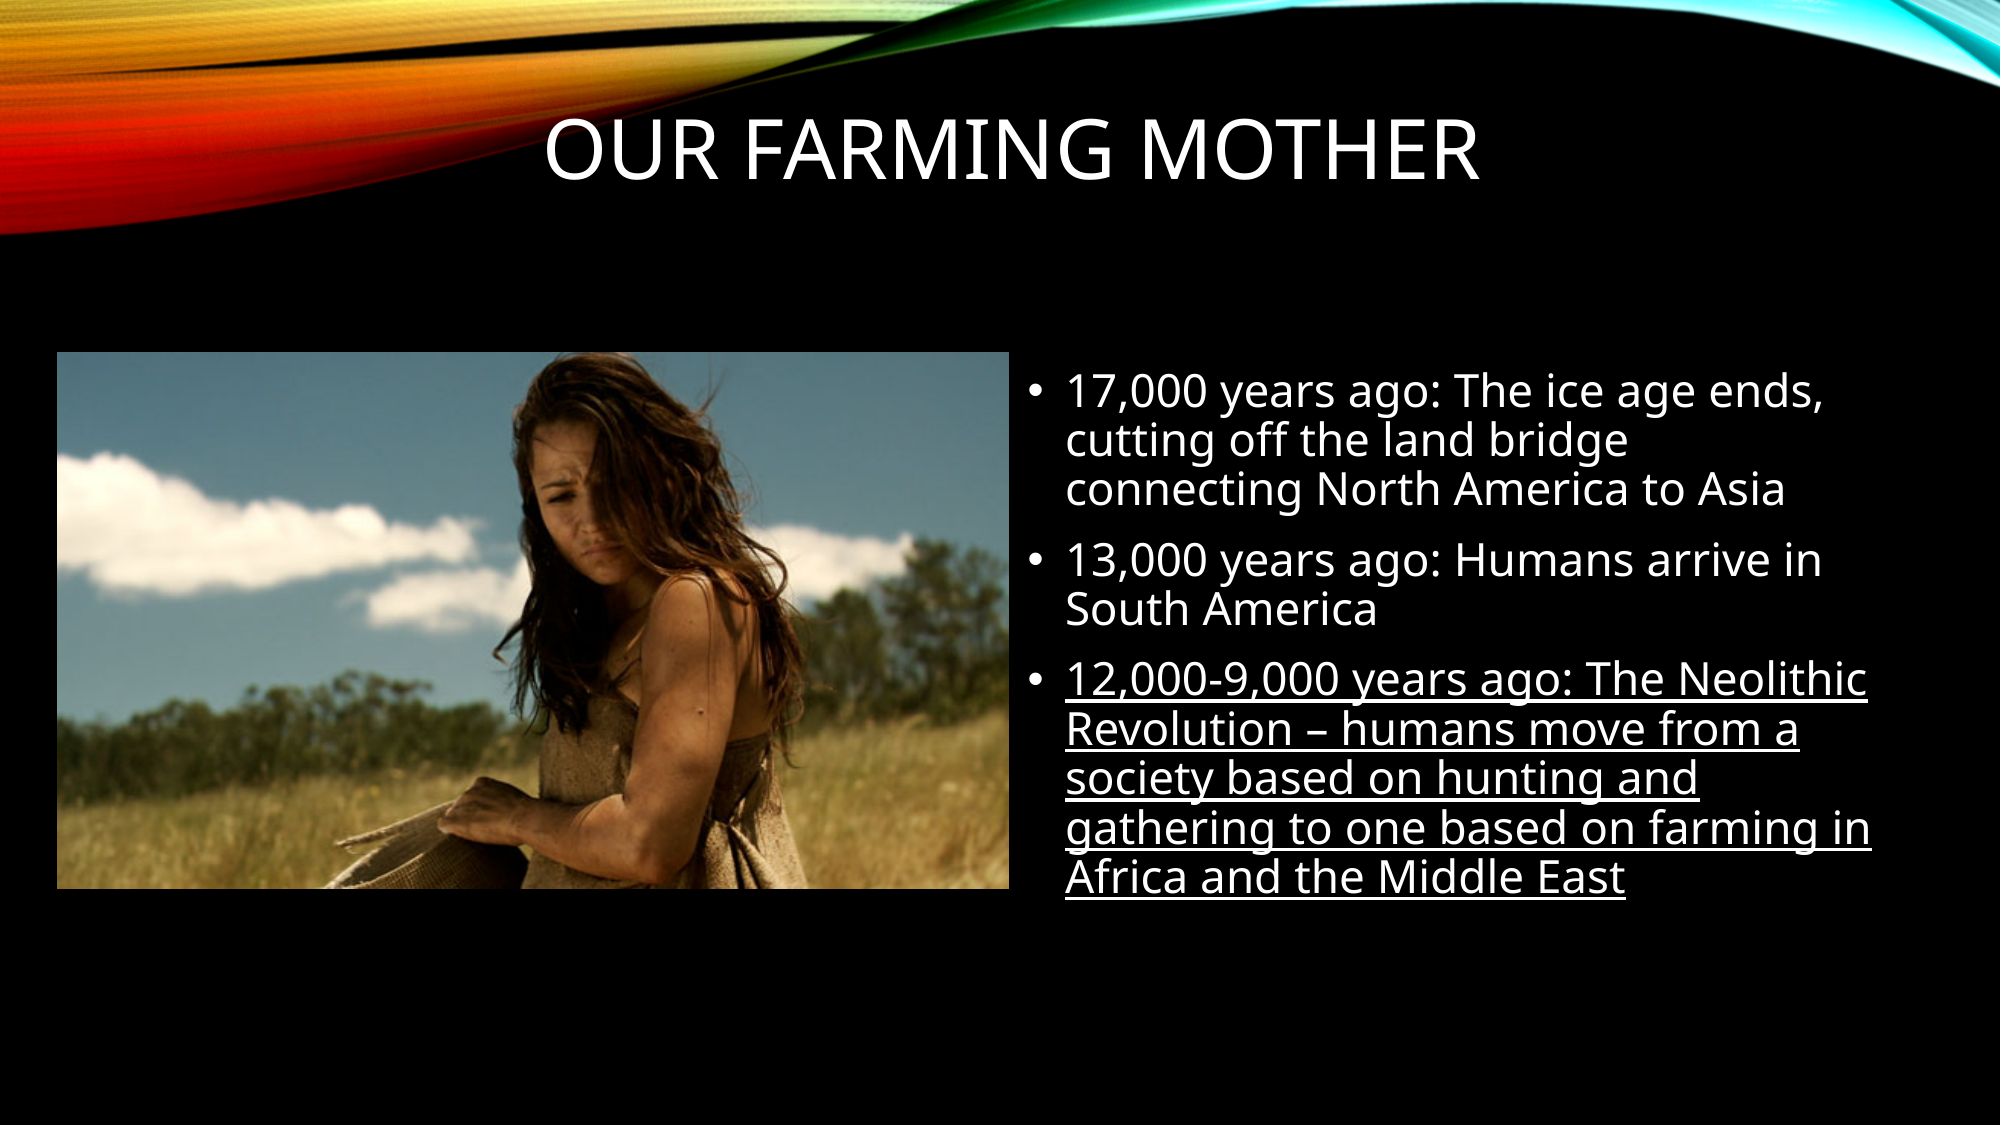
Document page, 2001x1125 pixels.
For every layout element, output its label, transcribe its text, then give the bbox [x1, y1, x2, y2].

title Our Farming Mother [306, 46, 1719, 259]
list 17,000 years ago: The ice age ends, cutting off the land bridge connecting North America to Asia 13,000 years ago: Humans arrive in South America 12,000-9,000 years ago: The Neolithic Revolution – humans move from a society based on hunting and gathering to one based on farming in Africa and the Middle East [1012, 360, 1888, 1021]
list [57, 352, 1009, 890]
picture [0, 0, 2000, 237]
